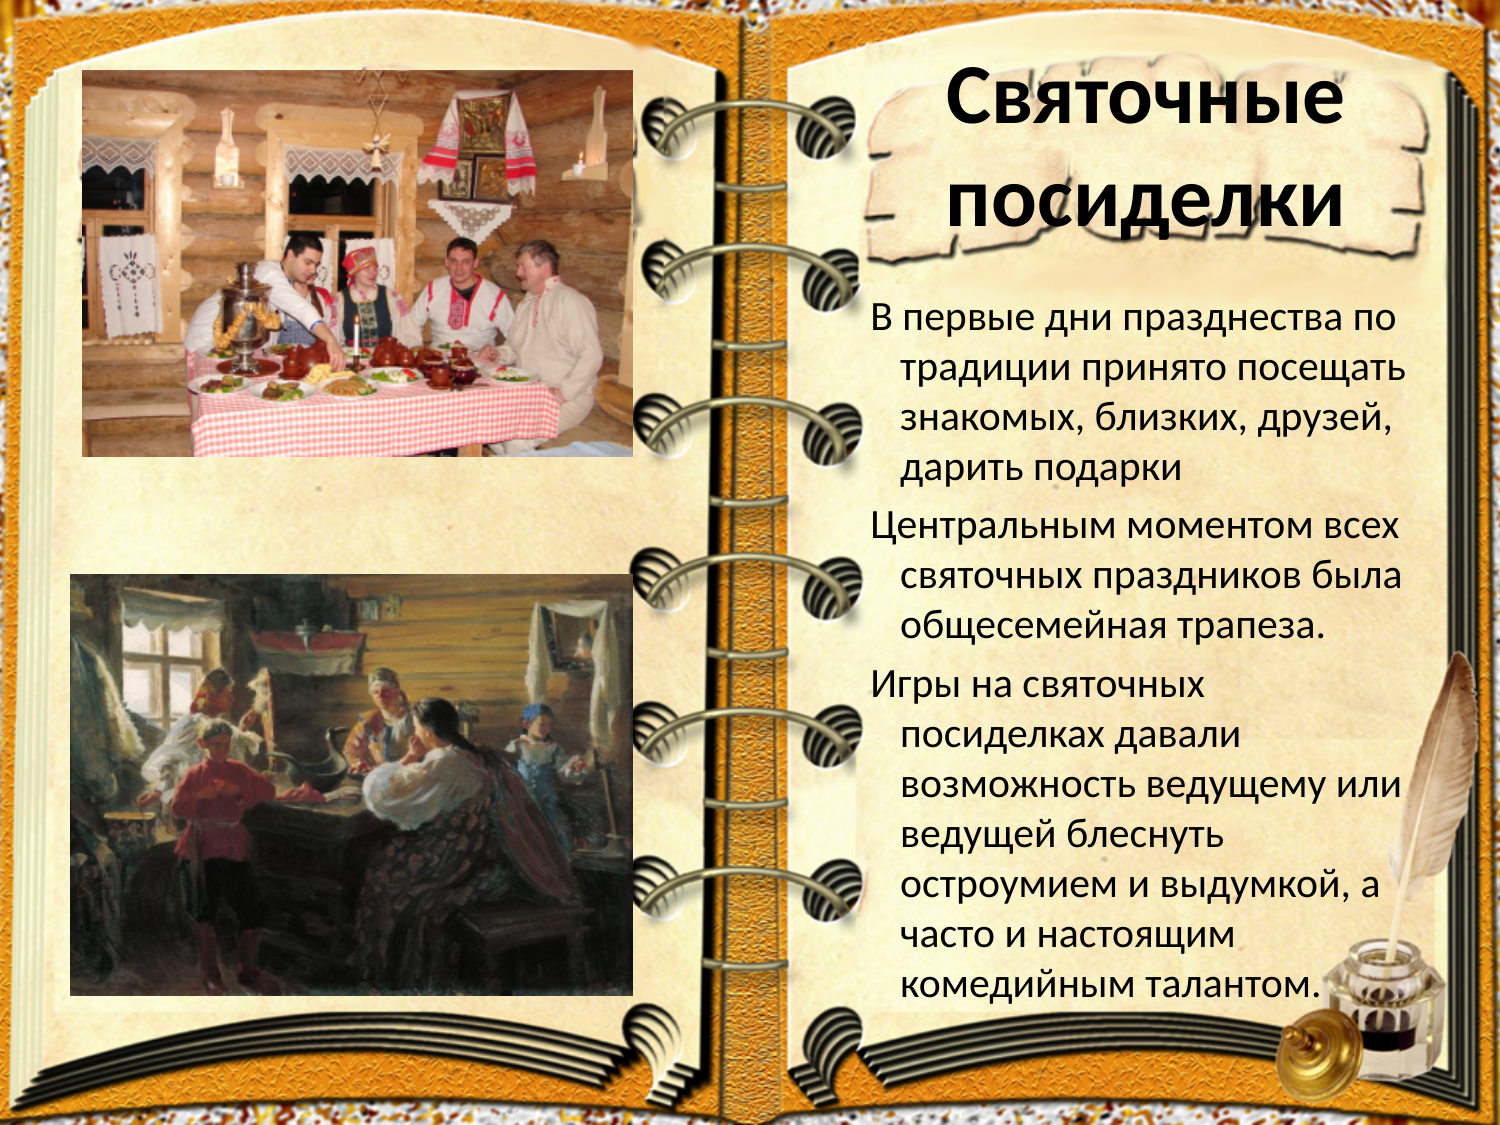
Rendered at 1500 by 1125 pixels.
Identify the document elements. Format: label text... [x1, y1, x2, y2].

picture [0, 0, 1500, 1125]
list В первые дни празднества по традиции принято посещать знакомых, близких, друзей, дарить подарки Центральным моментом всех святочных праздников была общесемейная трапеза. Игры на святочных посиделках давали возможность ведущему или ведущей блеснуть остроумием и выдумкой, а часто и настоящим комедийным талантом. [855, 280, 1426, 982]
title Святочные посиделки [855, 46, 1437, 235]
